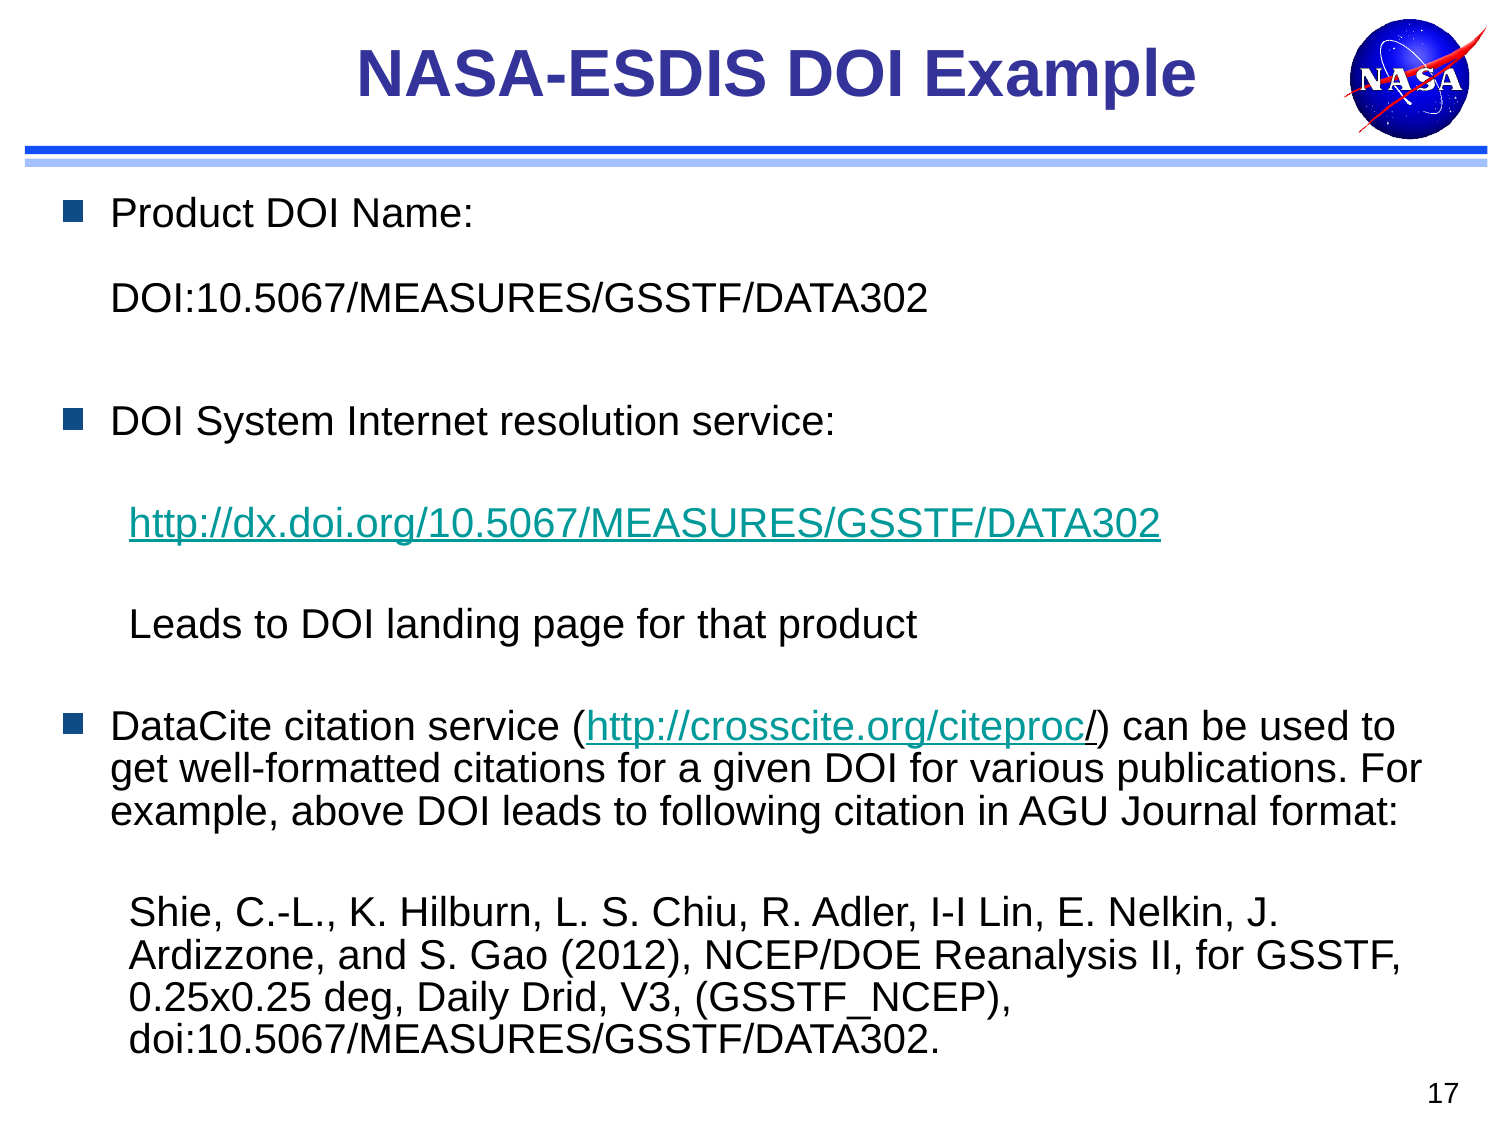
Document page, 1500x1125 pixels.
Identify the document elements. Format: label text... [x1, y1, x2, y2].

slide_number 17 [1161, 1066, 1475, 1125]
title NASA-ESDIS DOI Example [207, 5, 1348, 147]
picture [63, 408, 83, 430]
picture [63, 713, 83, 734]
picture [1325, 10, 1500, 150]
picture [63, 200, 83, 222]
list Product DOI Name: DOI:10.5067/MEASURES/GSSTF/DATA302 DOI System Internet resolution service: http://dx.doi.org/10.5067/MEASURES/GSSTF/DATA302 Leads to DOI landing page for that product DataCite citation service (http://crosscite.org/citeproc/) can be used to get well-formatted citations for a given DOI for various publications. For example, above DOI leads to following citation in AGU Journal format: Shie, C.-L., K. Hilburn, L. S. Chiu, R. Adler, I-I Lin, E. Nelkin, J. Ardizzone, and S. Gao (2012), NCEP/DOE Reanalysis II, for GSSTF, 0.25x0.25 deg, Daily Drid, V3, (GSSTF_NCEP), doi:10.5067/MEASURES/GSSTF/DATA302. [48, 185, 1443, 1047]
